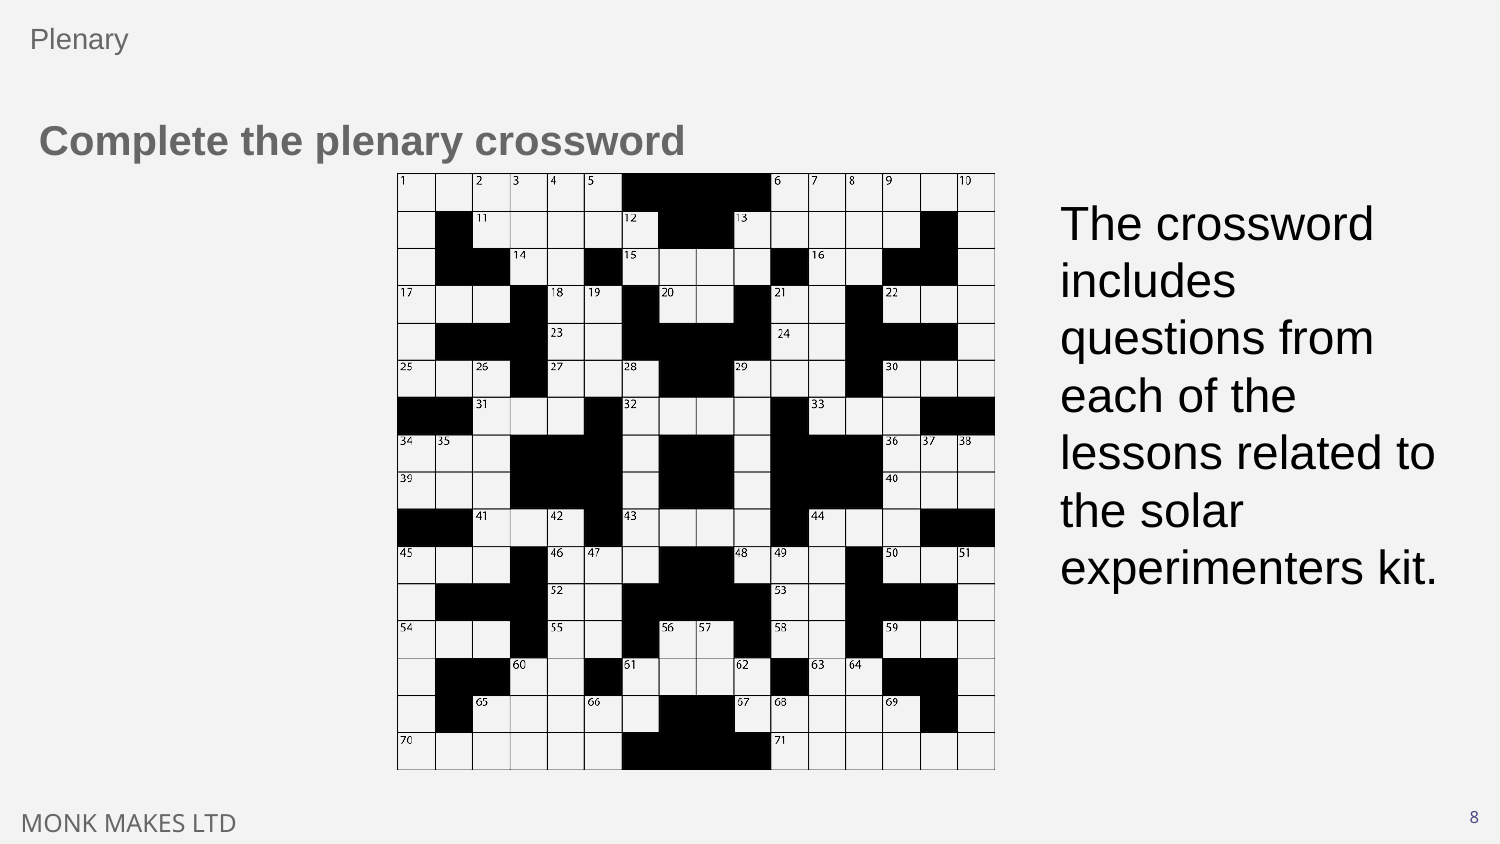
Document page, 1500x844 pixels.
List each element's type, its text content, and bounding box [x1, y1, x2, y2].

slide_number ‹#› [1448, 792, 1500, 844]
picture [397, 172, 995, 770]
title Complete the plenary crossword [23, 81, 1422, 198]
subtitle Plenary [14, 0, 1500, 52]
text_box The crossword includes questions from each of the lessons related to the solar experimenters kit. [1045, 177, 1456, 610]
